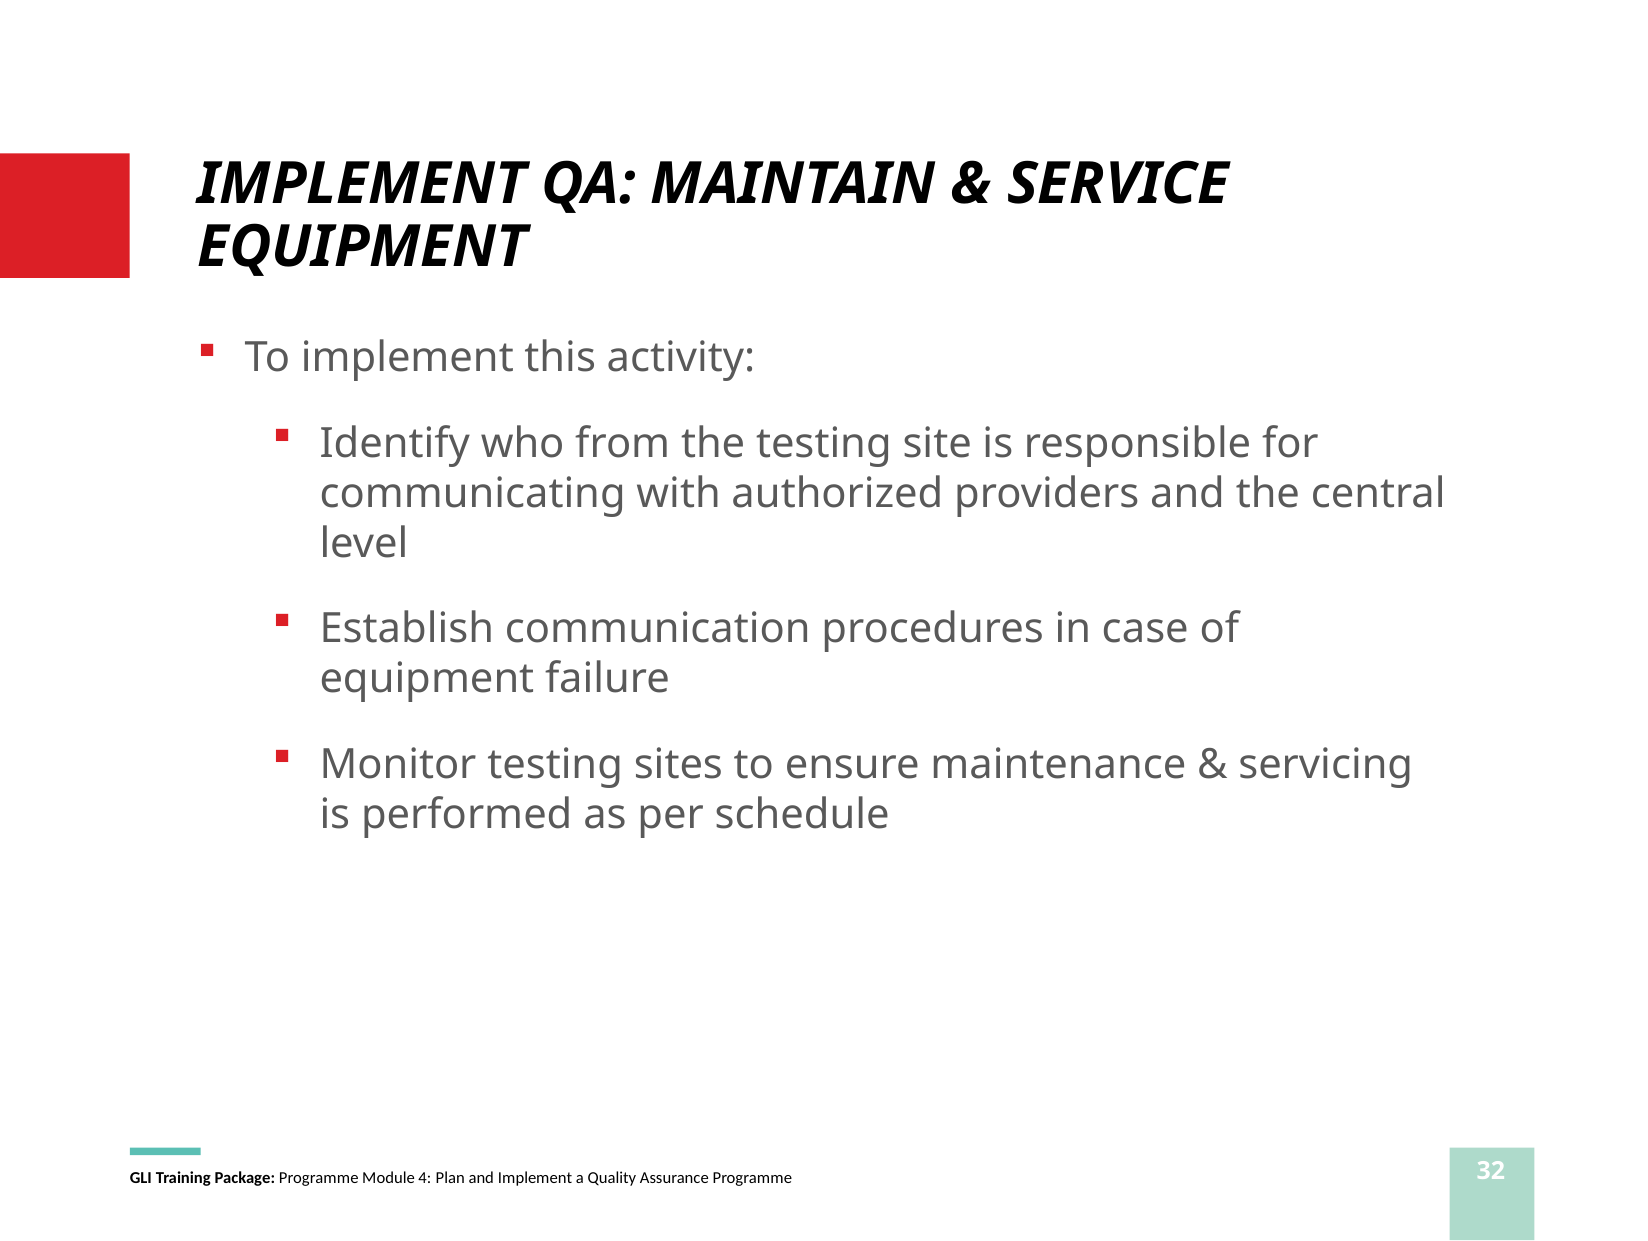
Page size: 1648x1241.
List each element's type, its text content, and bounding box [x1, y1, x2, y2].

title IMPLEMENT QA: MAINTAIN & SERVICE EQUIPMENT [197, 153, 1450, 278]
list To implement this activity: Identify who from the testing site is responsible for communicating with authorized providers and the central level Establish communication procedures in case of equipment failure Monitor testing sites to ensure maintenance & servicing is performed as per schedule [197, 330, 1450, 1087]
